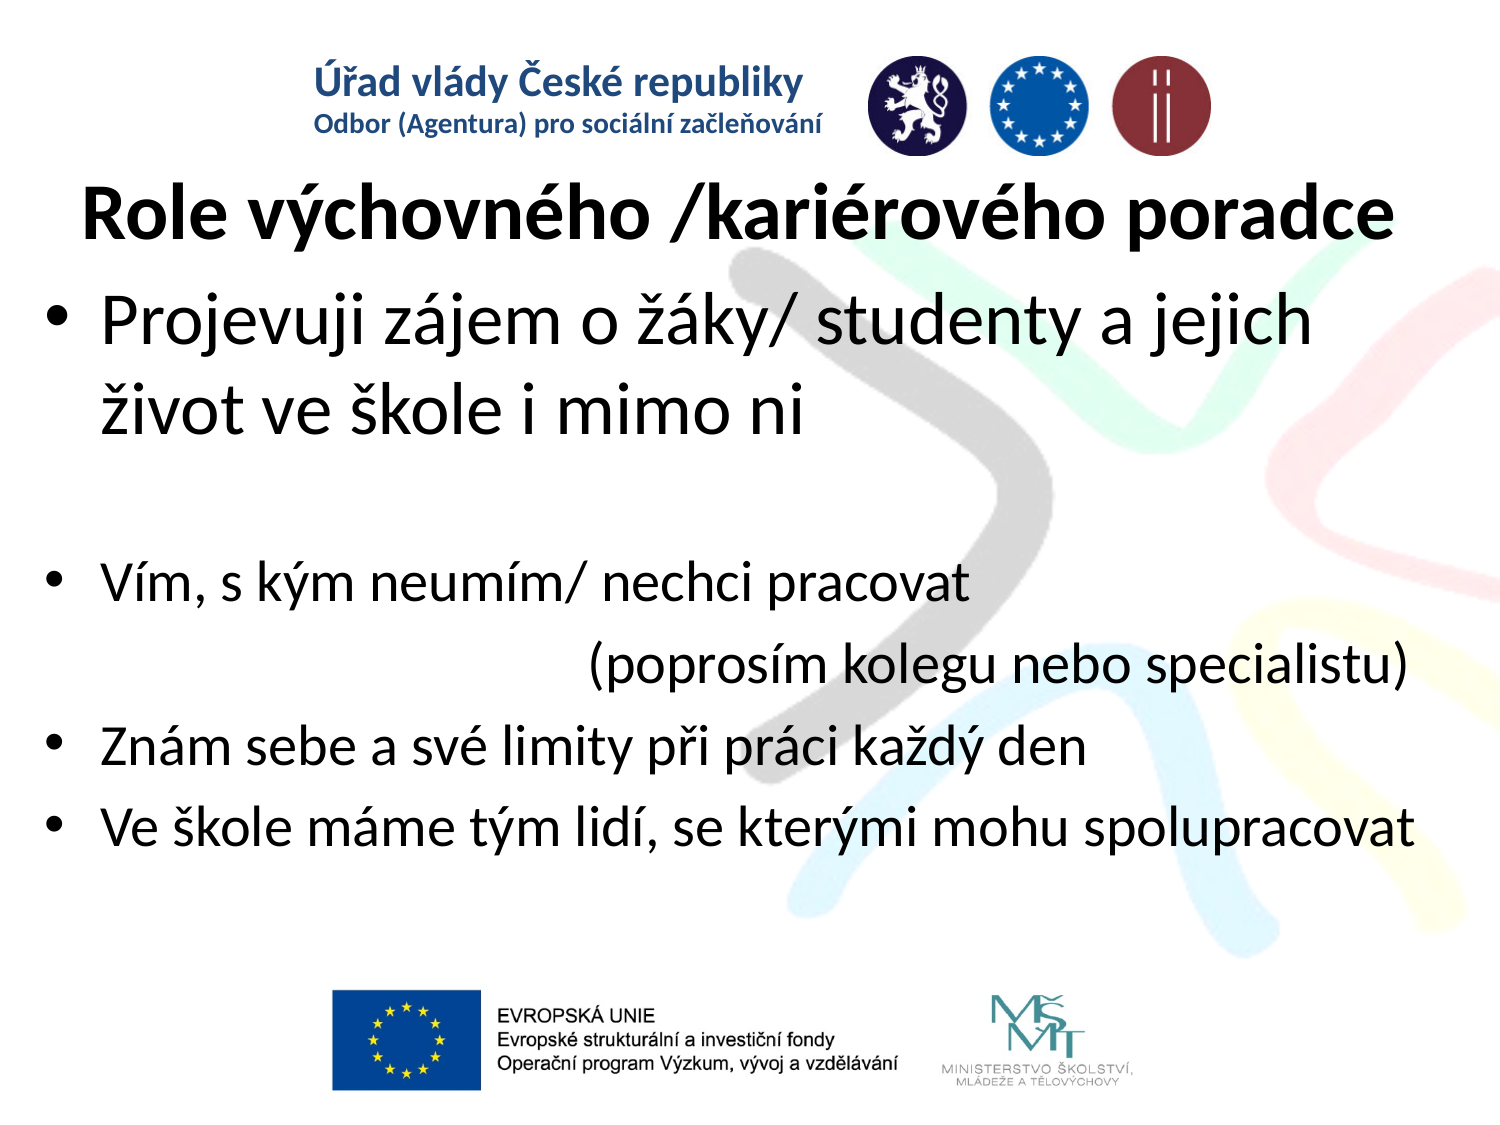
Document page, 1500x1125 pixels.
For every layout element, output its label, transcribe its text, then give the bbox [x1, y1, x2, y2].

title Role výchovného /kariérového poradce [41, 113, 1439, 262]
picture [301, 1005, 1153, 1109]
list Projevuji zájem o žáky/ studenty a jejich život ve škole i mimo ni Vím, s kým neumím/ nechci pracovat (poprosím kolegu nebo specialistu) Znám sebe a své limity při práci každý den Ve škole máme tým lidí, se kterými mohu spolupracovat [29, 262, 1447, 1005]
picture [868, 56, 1211, 113]
